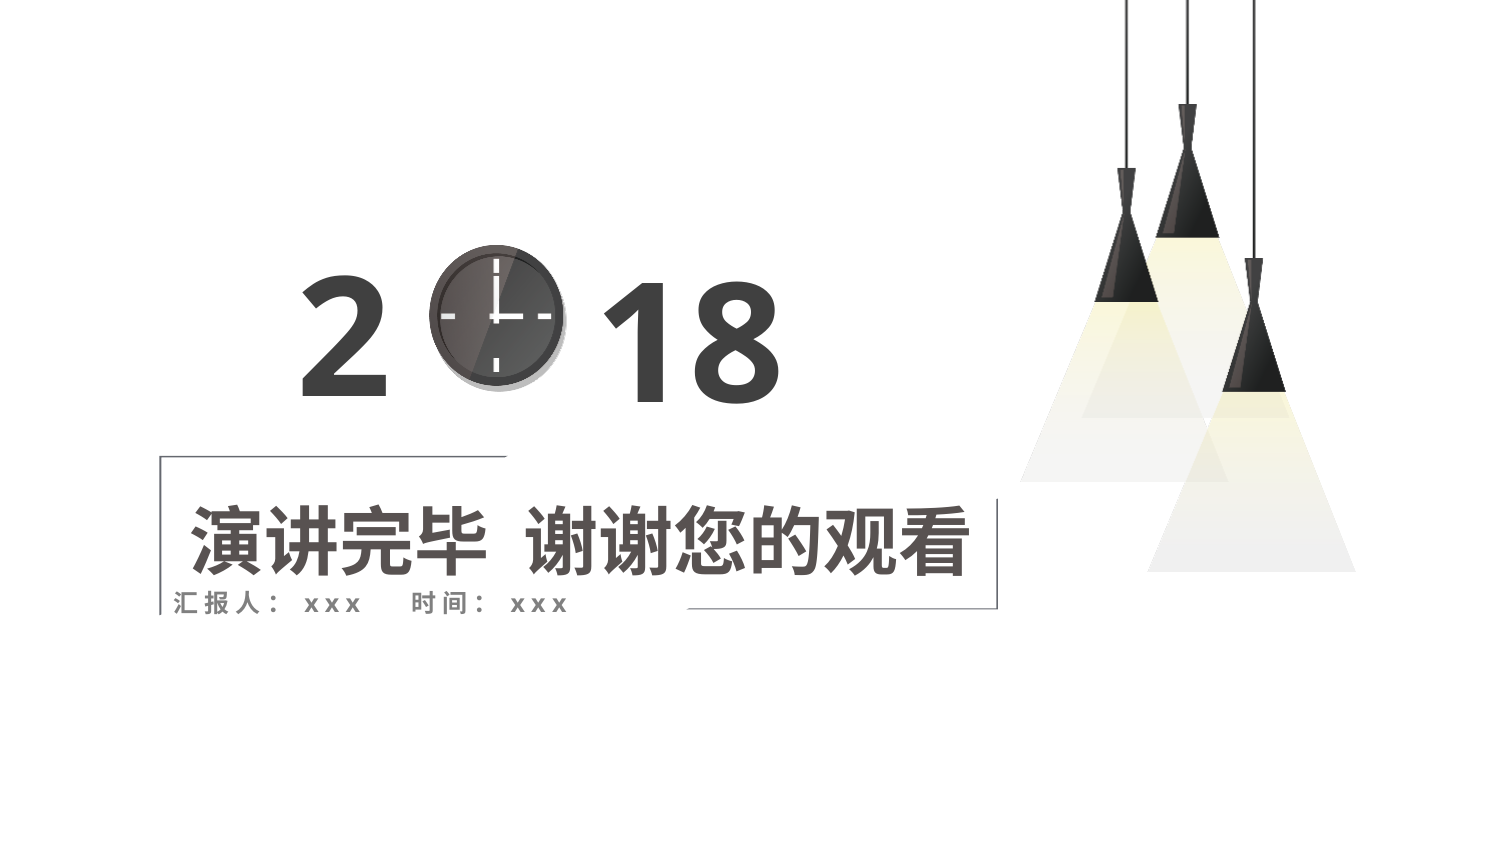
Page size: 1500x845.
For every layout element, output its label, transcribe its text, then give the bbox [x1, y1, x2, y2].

text_box [684, 496, 1001, 612]
picture [1015, 0, 1365, 594]
text_box 汇报人：xxx 时间：xxx [158, 574, 582, 626]
text_box 演讲完毕 谢谢您的观看 [174, 468, 989, 592]
text_box [157, 453, 510, 617]
picture [417, 232, 572, 405]
text_box 18 [579, 188, 801, 443]
text_box 2 [281, 182, 408, 438]
